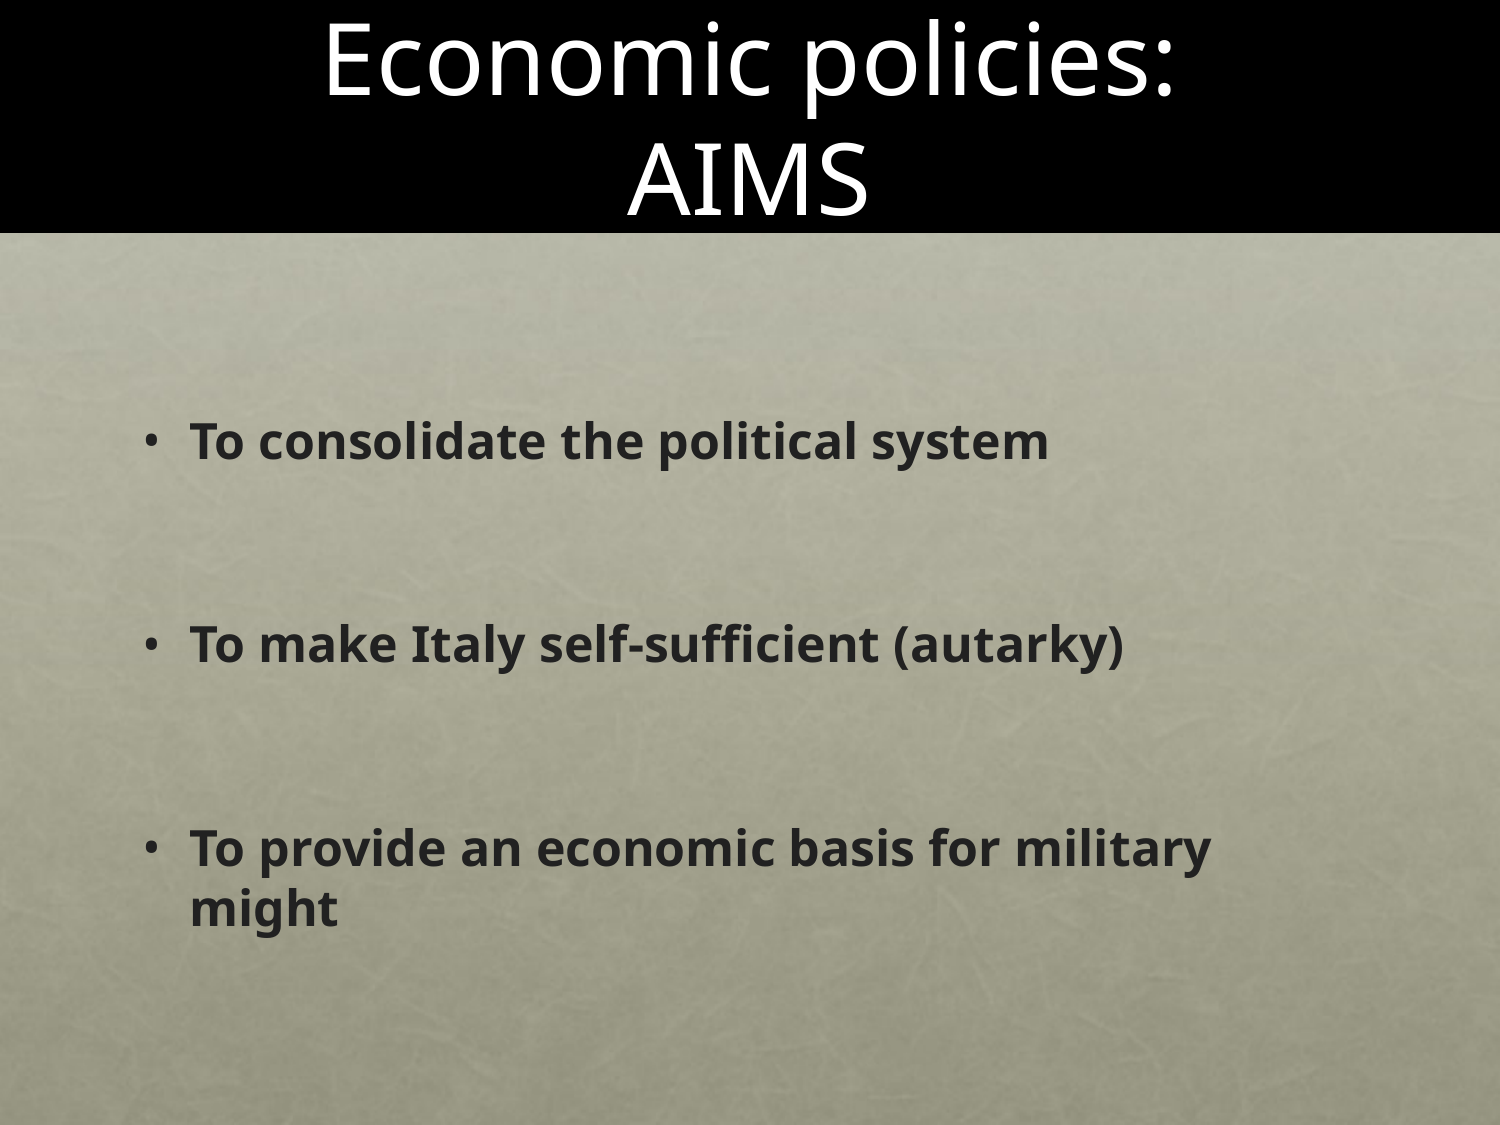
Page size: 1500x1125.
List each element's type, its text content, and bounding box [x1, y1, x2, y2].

list To consolidate the political system To make Italy self-sufficient (autarky) To provide an economic basis for military might [127, 299, 1372, 1005]
title Economic policies: AIMS [127, 10, 1372, 221]
picture [0, 214, 1500, 1125]
